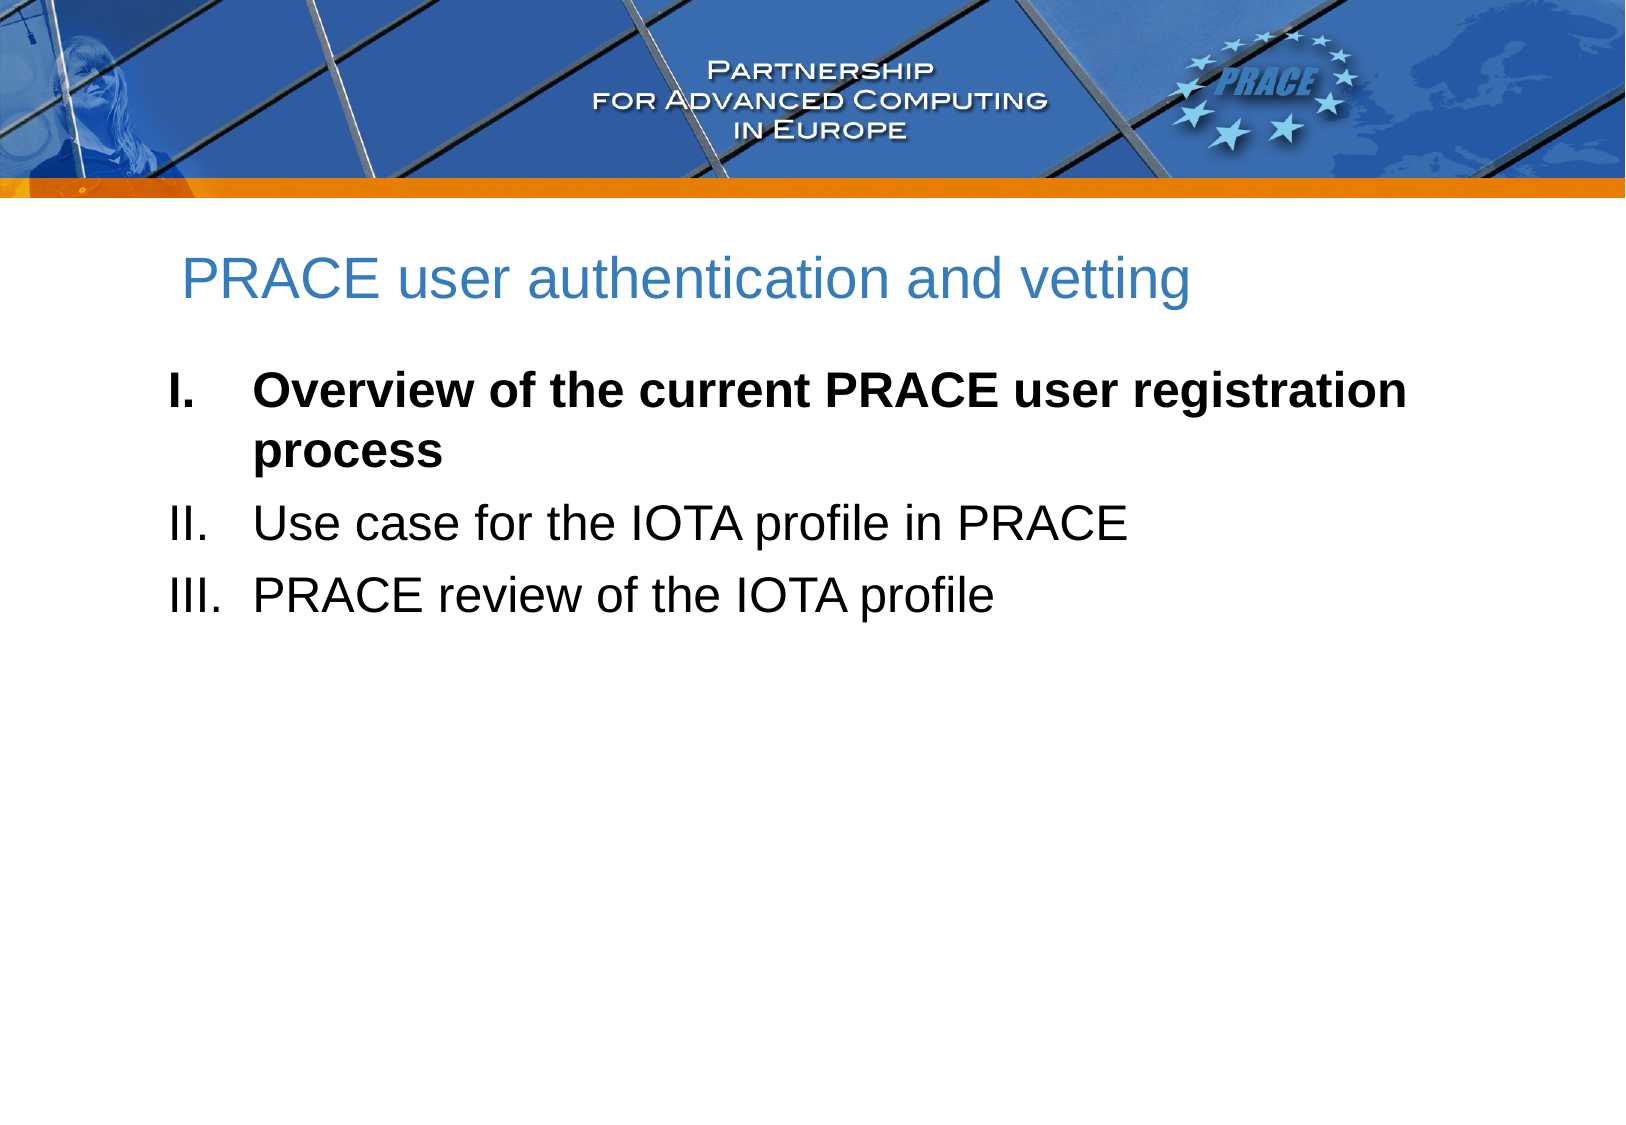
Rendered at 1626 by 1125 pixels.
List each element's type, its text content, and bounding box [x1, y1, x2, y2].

list Overview of the current PRACE user registration process Use case for the IOTA profile in PRACE PRACE review of the IOTA profile [152, 349, 1450, 1071]
picture [0, 0, 1625, 198]
title PRACE user authentication and vetting [149, 212, 1626, 340]
